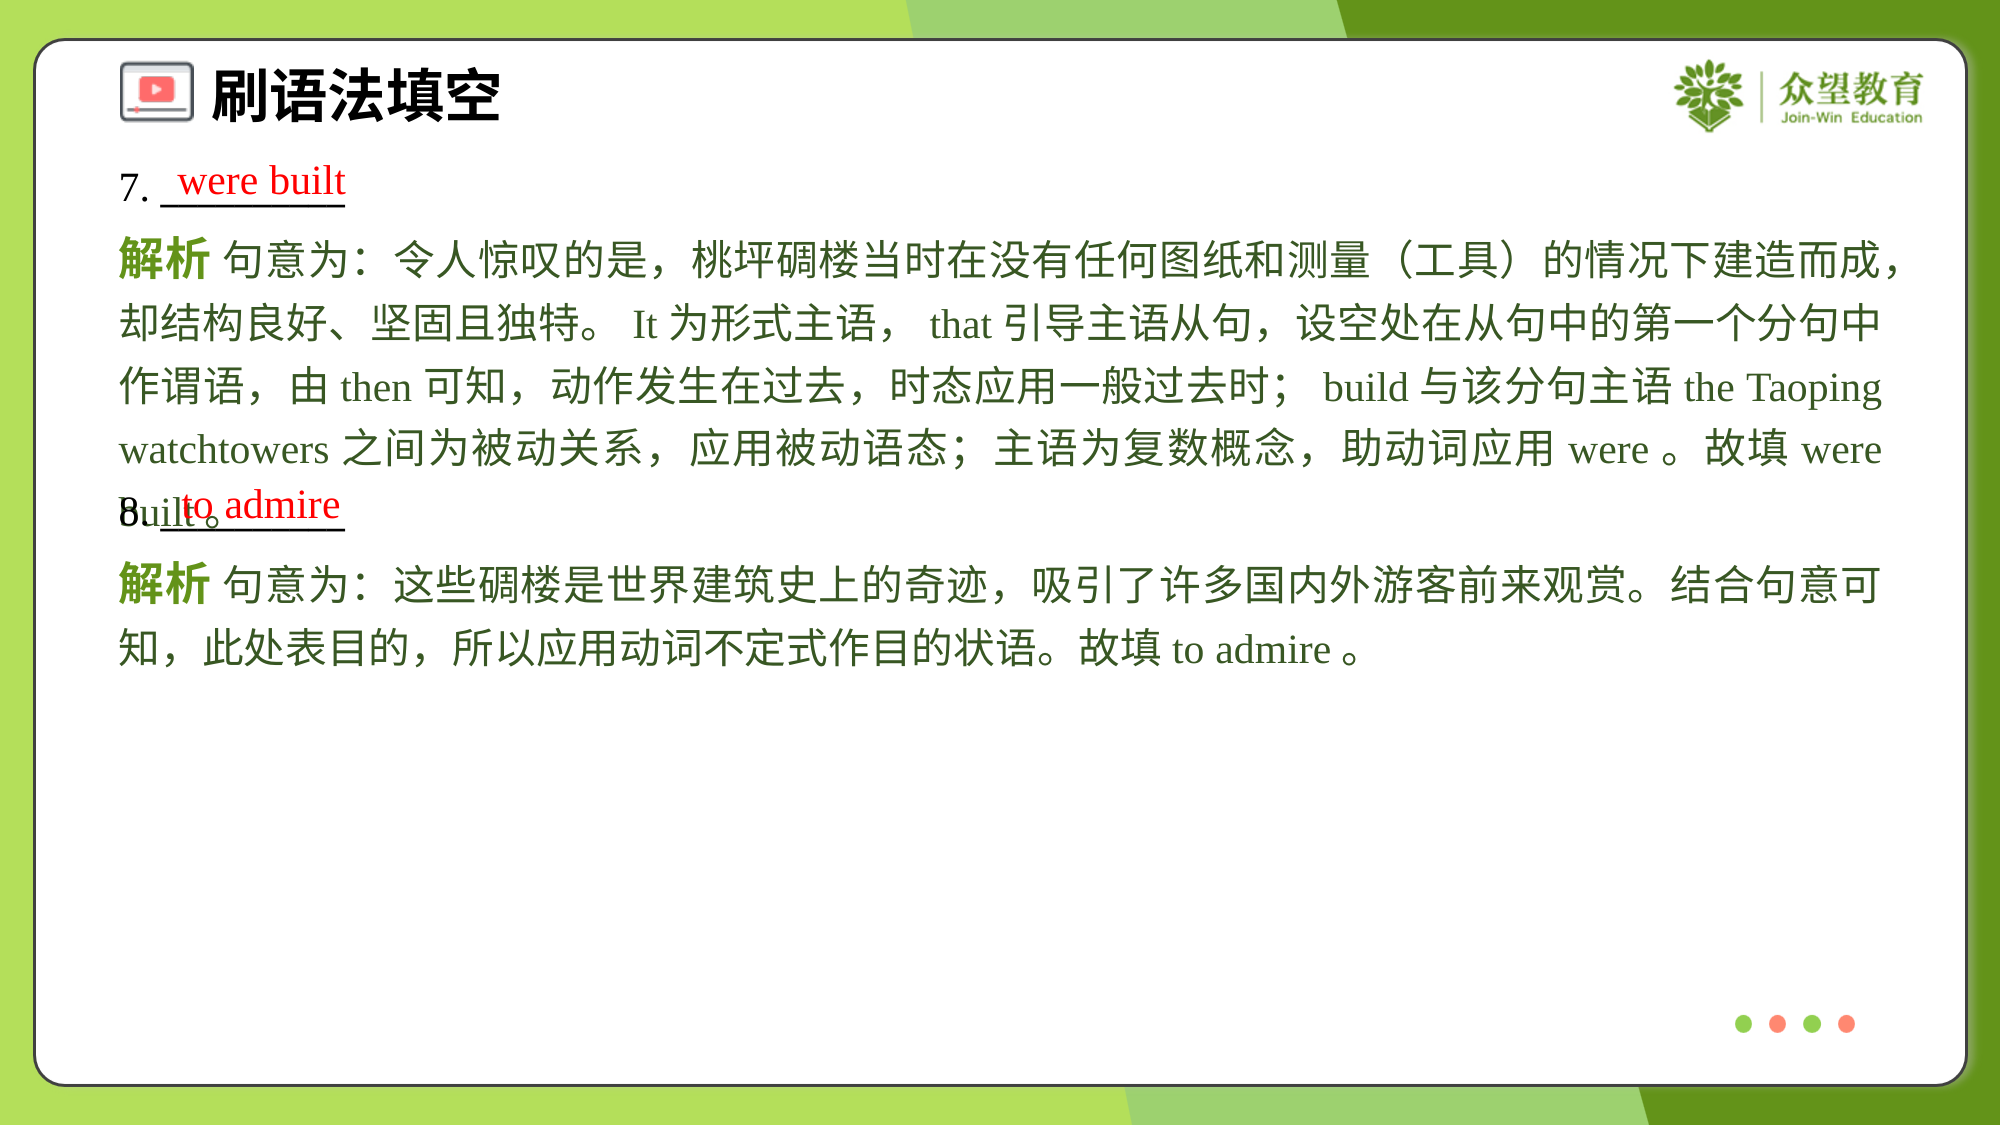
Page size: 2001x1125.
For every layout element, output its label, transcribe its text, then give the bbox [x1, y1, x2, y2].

text_box 8. __________ [118, 471, 1883, 529]
text_box 解析 句意为：令人惊叹的是，桃坪碉楼当时在没有任何图纸和测量（工具）的情况下建造而成，却结构良好、坚固且独特。It为形式主语，that引导主语从句，设空处在从句中的第一个分句中作谓语，由then可知，动作发生在过去，时态应用一般过去时；build与该分句主语the Taoping watchtowers之间为被动关系，应用被动语态；主语为复数概念，助动词应用were。故填were built。 [118, 215, 1883, 467]
text_box were built [167, 140, 356, 198]
text_box 解析 句意为：这些碉楼是世界建筑史上的奇迹，吸引了许多国内外游客前来观赏。结合句意可知，此处表目的，所以应用动词不定式作目的状语。故填to admire。 [118, 540, 1883, 667]
picture [0, 0, 2000, 1125]
text_box to admire [172, 464, 350, 522]
text_box 7. __________ [118, 146, 1883, 204]
